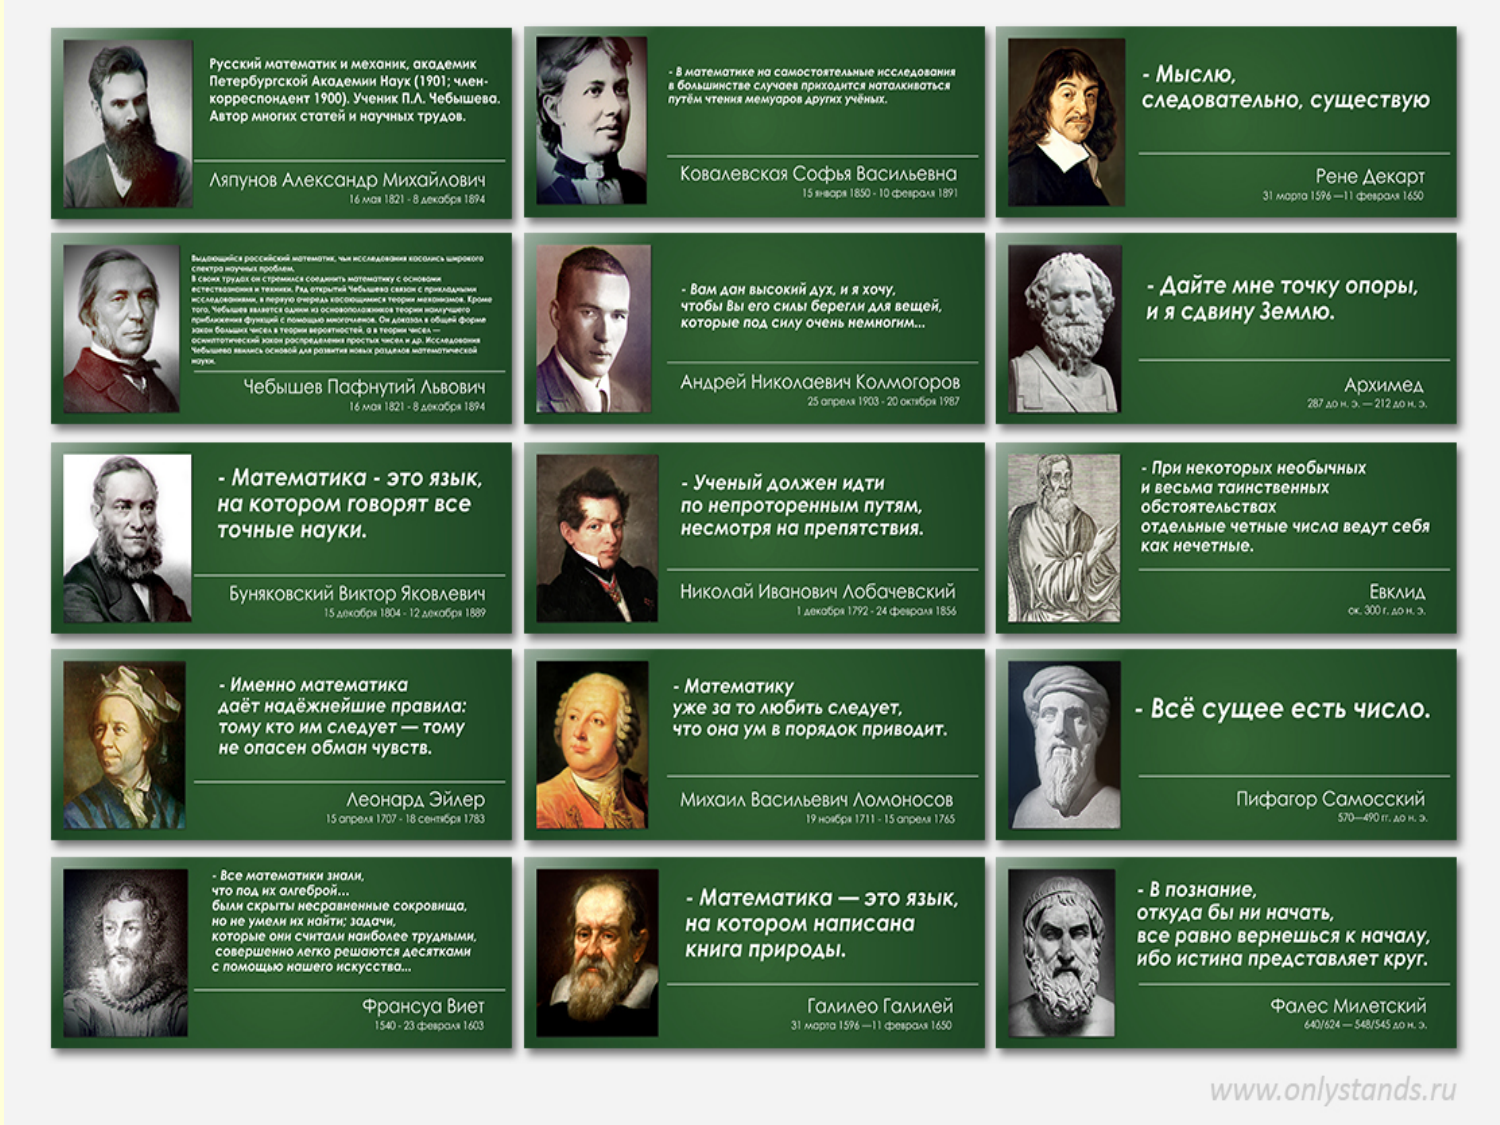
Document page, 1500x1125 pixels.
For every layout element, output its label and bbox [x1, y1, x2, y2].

list [4, 0, 1500, 1125]
